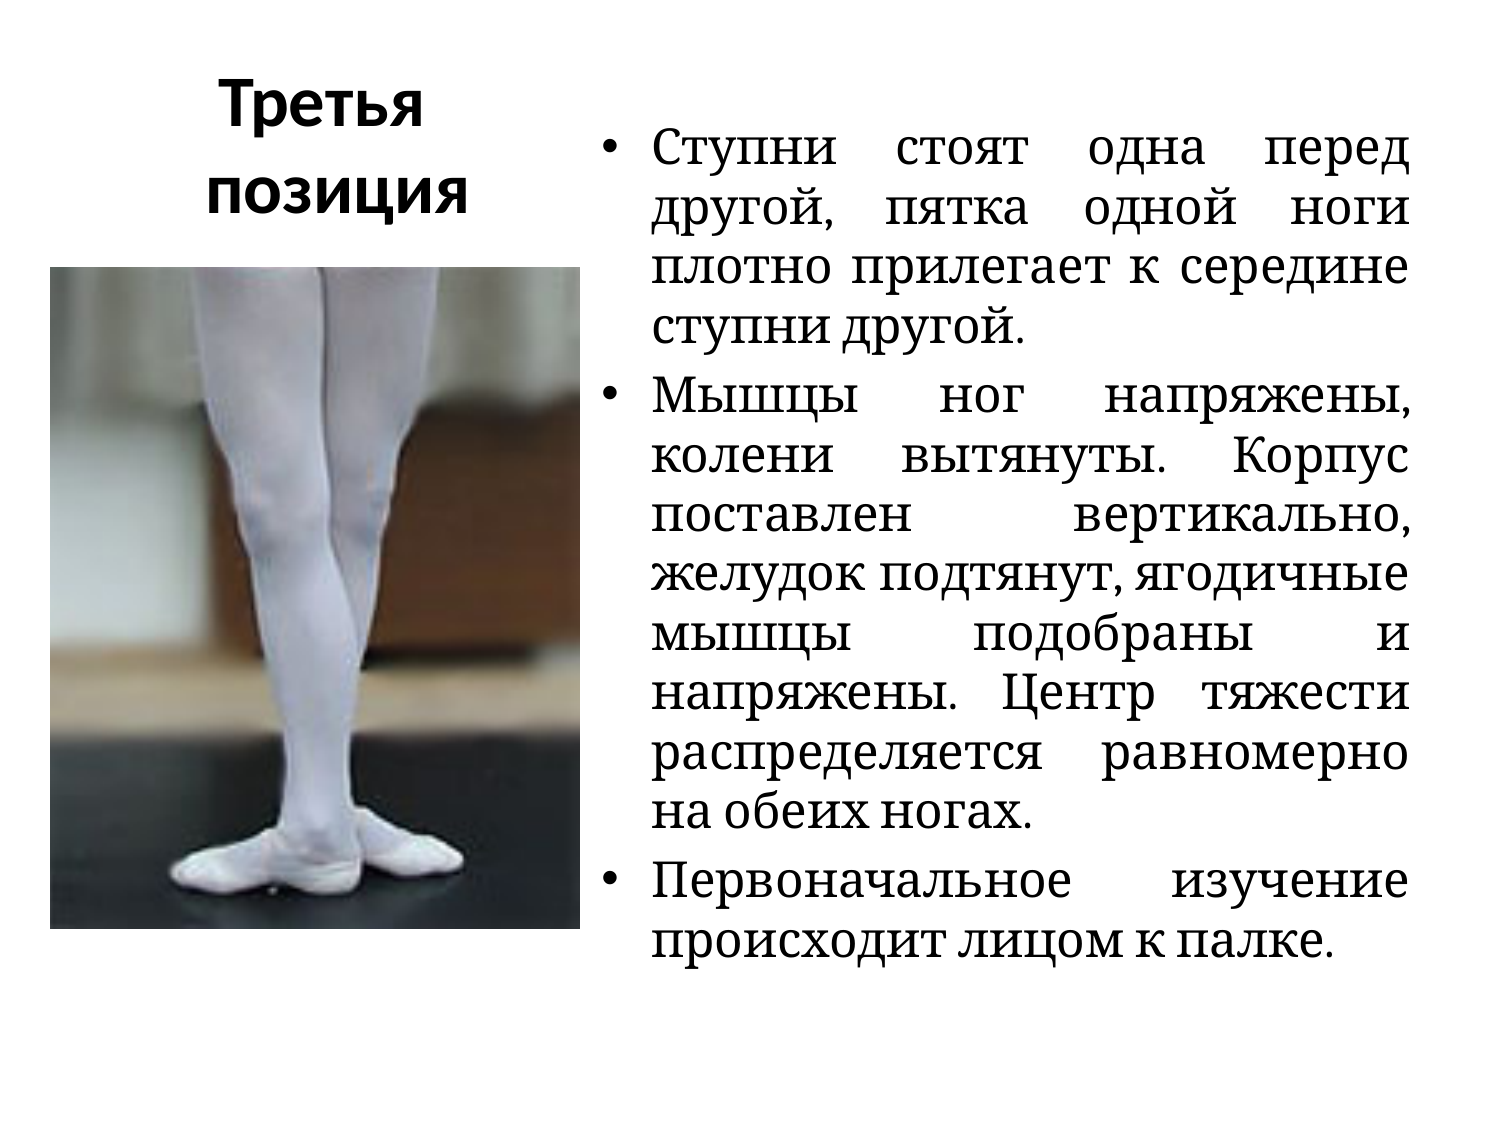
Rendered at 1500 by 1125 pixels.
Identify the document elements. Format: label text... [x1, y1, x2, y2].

picture [50, 266, 581, 929]
list Ступни стоят одна перед другой, пятка одной ноги плотно прилегает к середине ступни другой. Мышцы ног напряжены, колени вытянуты. Корпус поставлен вертикально, желудок подтянут, ягодичные мышцы подобраны и напряжены. Центр тяжести распределяется равномерно на обеих ногах. Первоначальное изучение происходит лицом к палке. [586, 44, 1425, 1005]
title Третья позиция [75, 44, 569, 236]
